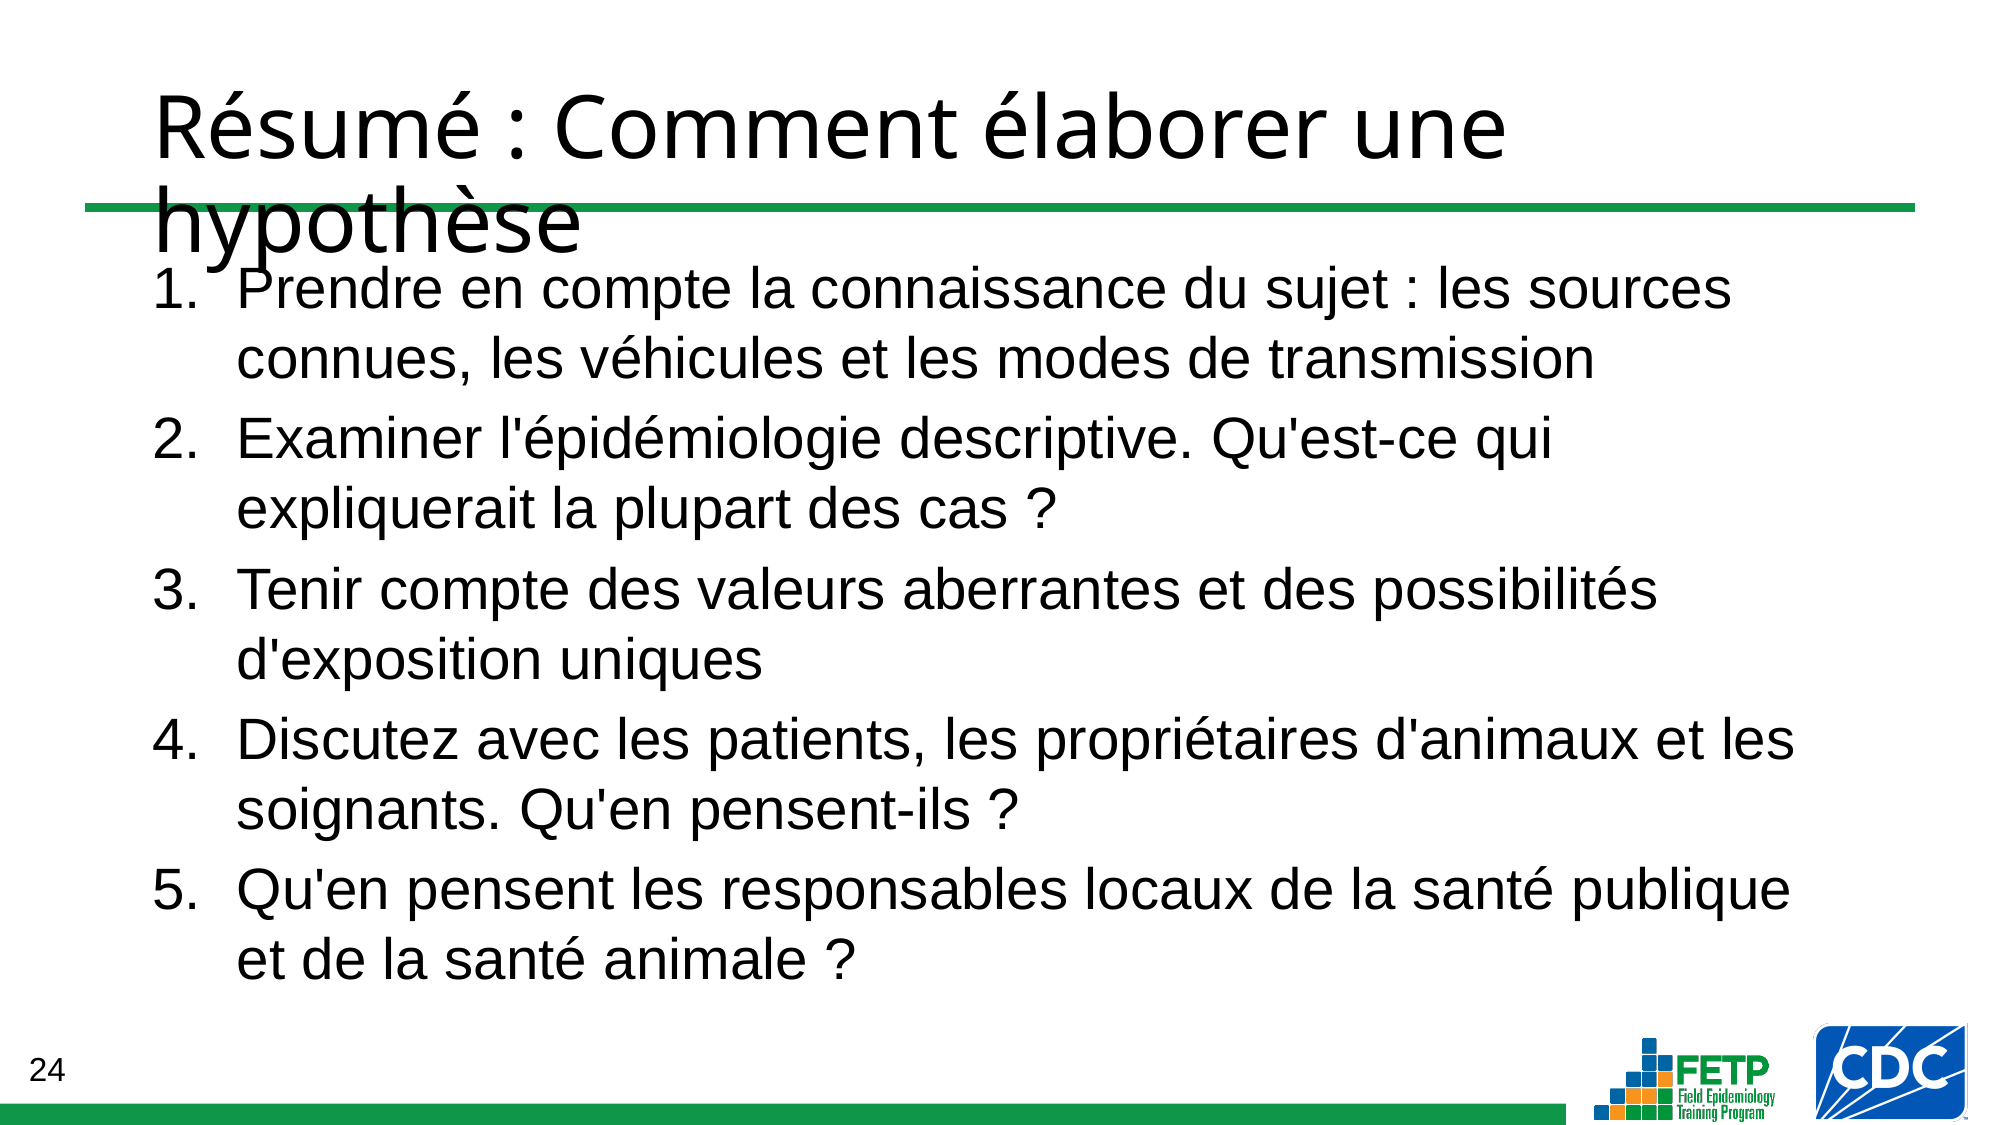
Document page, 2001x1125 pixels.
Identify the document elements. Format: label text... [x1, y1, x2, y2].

title Résumé : Comment élaborer une hypothèse [137, 75, 1863, 207]
picture [1813, 1023, 1968, 1122]
picture [1594, 1038, 1775, 1122]
list Prendre en compte la connaissance du sujet : les sources connues, les véhicules et les modes de transmission Examiner l'épidémiologie descriptive. Qu'est-ce qui expliquerait la plupart des cas ? Tenir compte des valeurs aberrantes et des possibilités d'exposition uniques Discutez avec les patients, les propriétaires d'animaux et les soignants. Qu'en pensent-ils ? Qu'en pensent les responsables locaux de la santé publique et de la santé animale ? [137, 242, 1863, 1004]
